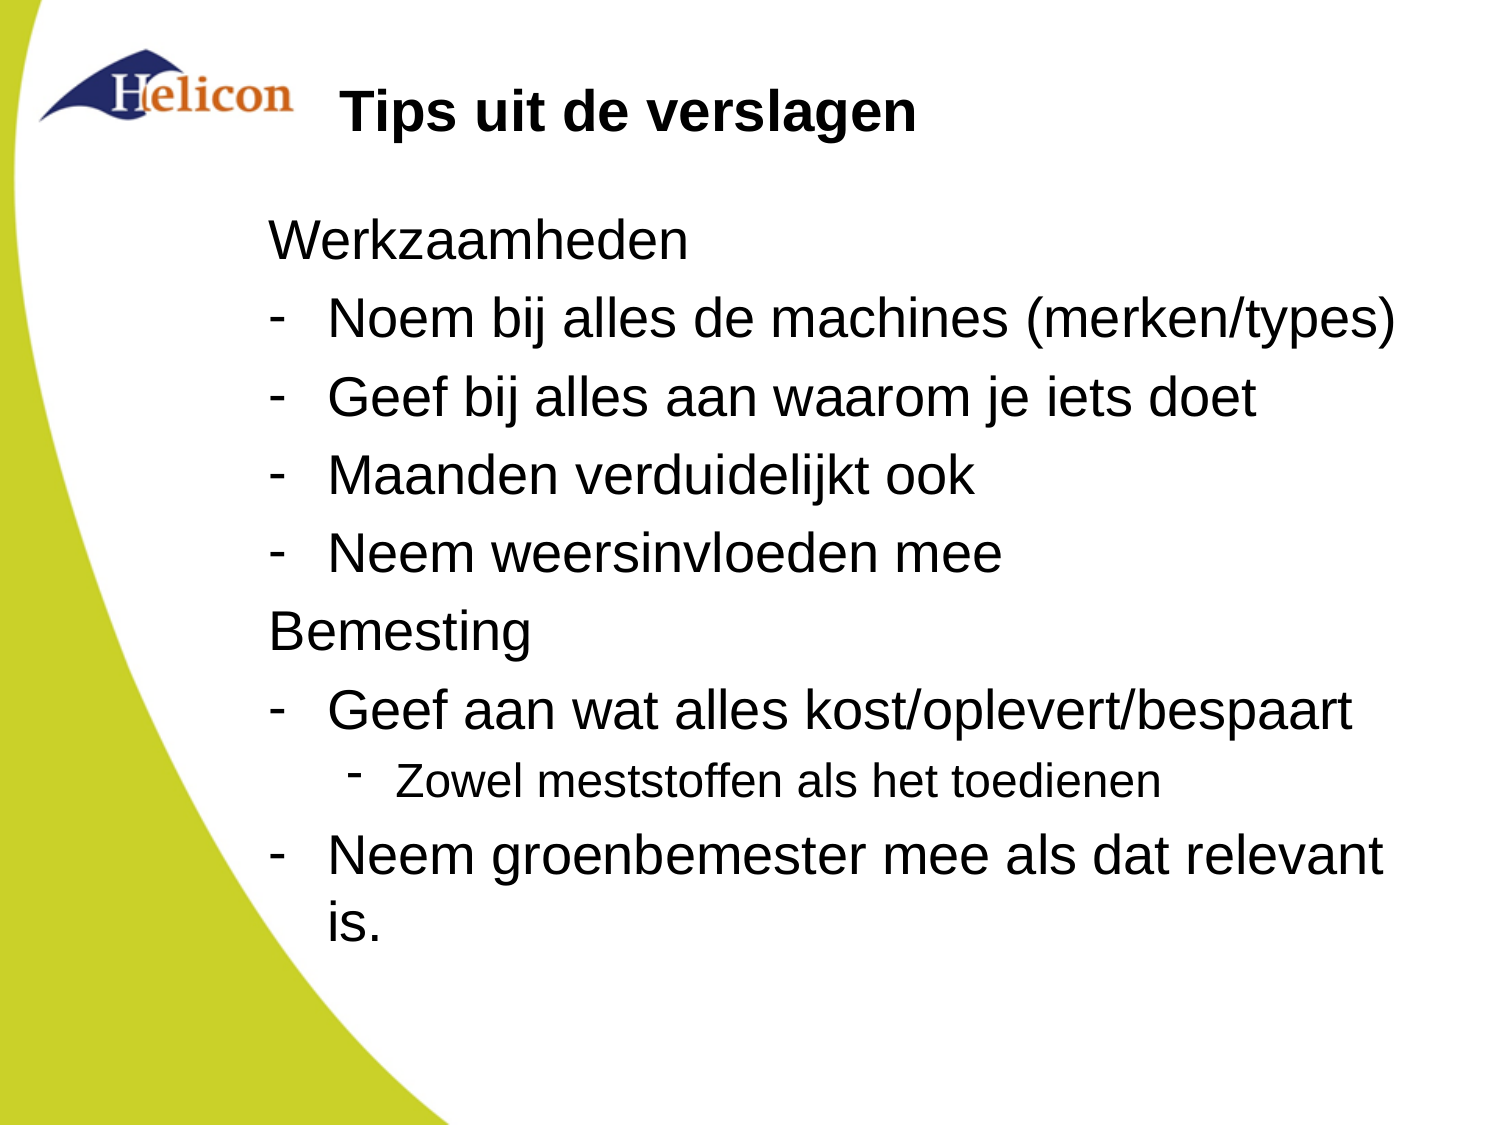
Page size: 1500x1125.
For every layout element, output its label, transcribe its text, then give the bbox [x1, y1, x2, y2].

list Werkzaamheden Noem bij alles de machines (merken/types) Geef bij alles aan waarom je iets doet Maanden verduidelijkt ook Neem weersinvloeden mee Bemesting Geef aan wat alles kost/oplevert/bespaart Zowel meststoffen als het toedienen Neem groenbemester mee als dat relevant is. [253, 196, 1425, 1005]
picture [0, 0, 1500, 1125]
title Tips uit de verslagen [324, 54, 1415, 161]
